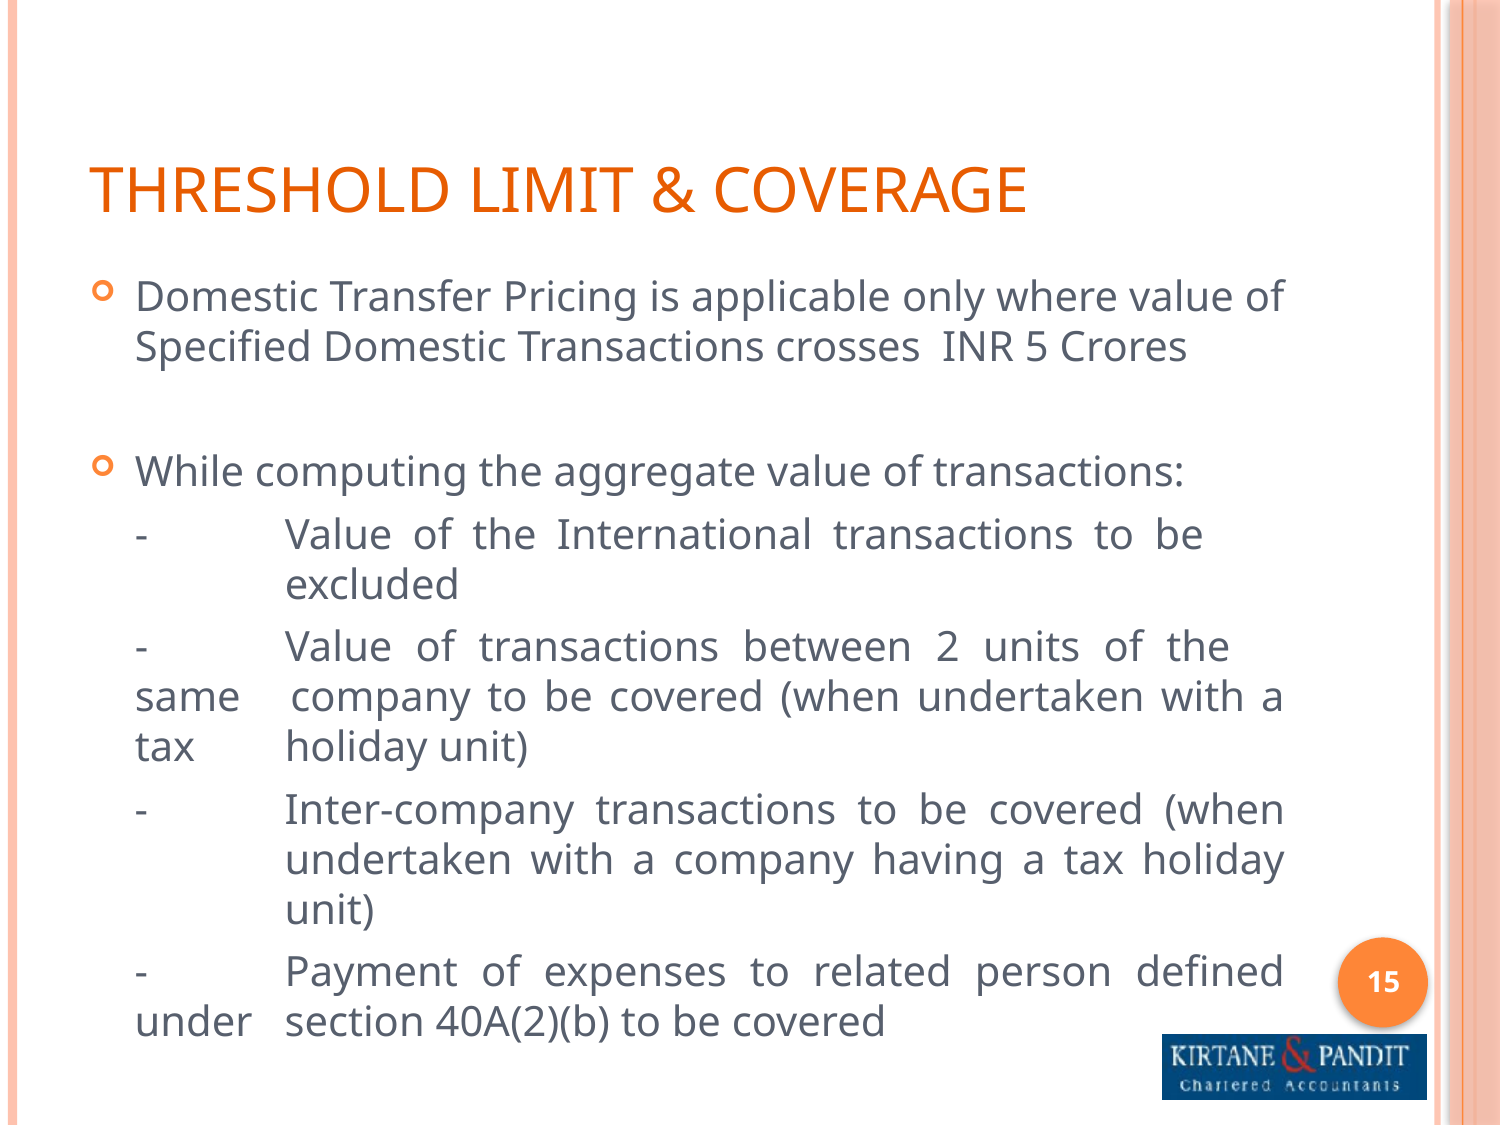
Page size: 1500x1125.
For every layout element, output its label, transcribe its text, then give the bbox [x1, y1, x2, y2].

slide_number 15 [1333, 940, 1434, 1027]
list Domestic Transfer Pricing is applicable only where value of Specified Domestic Transactions crosses INR 5 Crores While computing the aggregate value of transactions: - Value of the International transactions to be excluded - Value of transactions between 2 units of the same company to be covered (when undertaken with a tax holiday unit) - Inter-company transactions to be covered (when undertaken with a company having a tax holiday unit) - Payment of expenses to related person defined under section 40A(2)(b) to be covered [75, 262, 1300, 1062]
picture [1162, 1034, 1427, 1100]
footer [825, 950, 1425, 1098]
title THRESHOLD LIMIT & COVERAGE [75, 45, 1300, 233]
